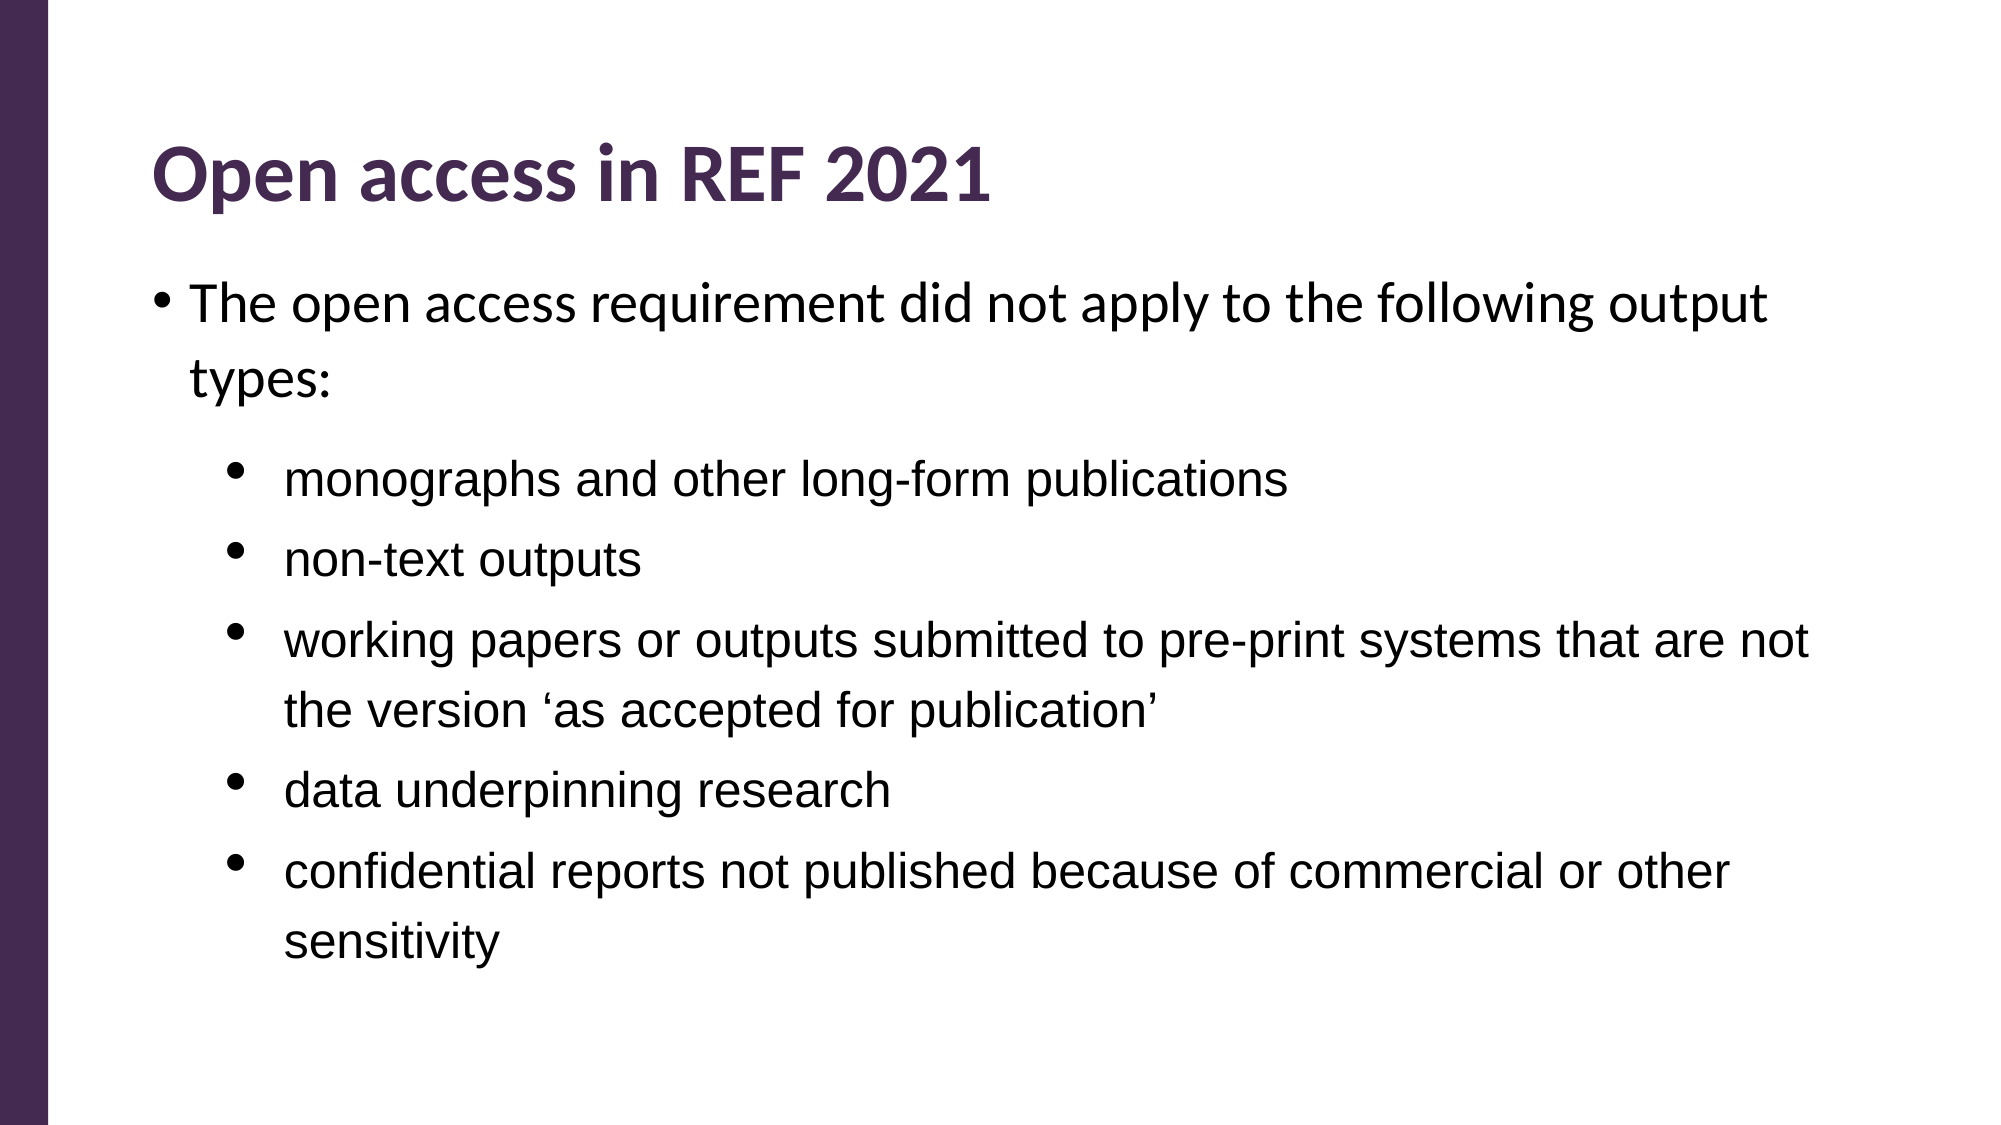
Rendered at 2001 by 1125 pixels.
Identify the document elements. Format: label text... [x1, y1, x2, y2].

text_box [0, 0, 49, 1125]
list The open access requirement did not apply to the following output types: monographs and other long-form publications non-text outputs working papers or outputs submitted to pre-print systems that are not the version ‘as accepted for publication’ data underpinning research confidential reports not published because of commercial or other sensitivity [137, 251, 1863, 1014]
title Open access in REF 2021 [137, 59, 1863, 251]
